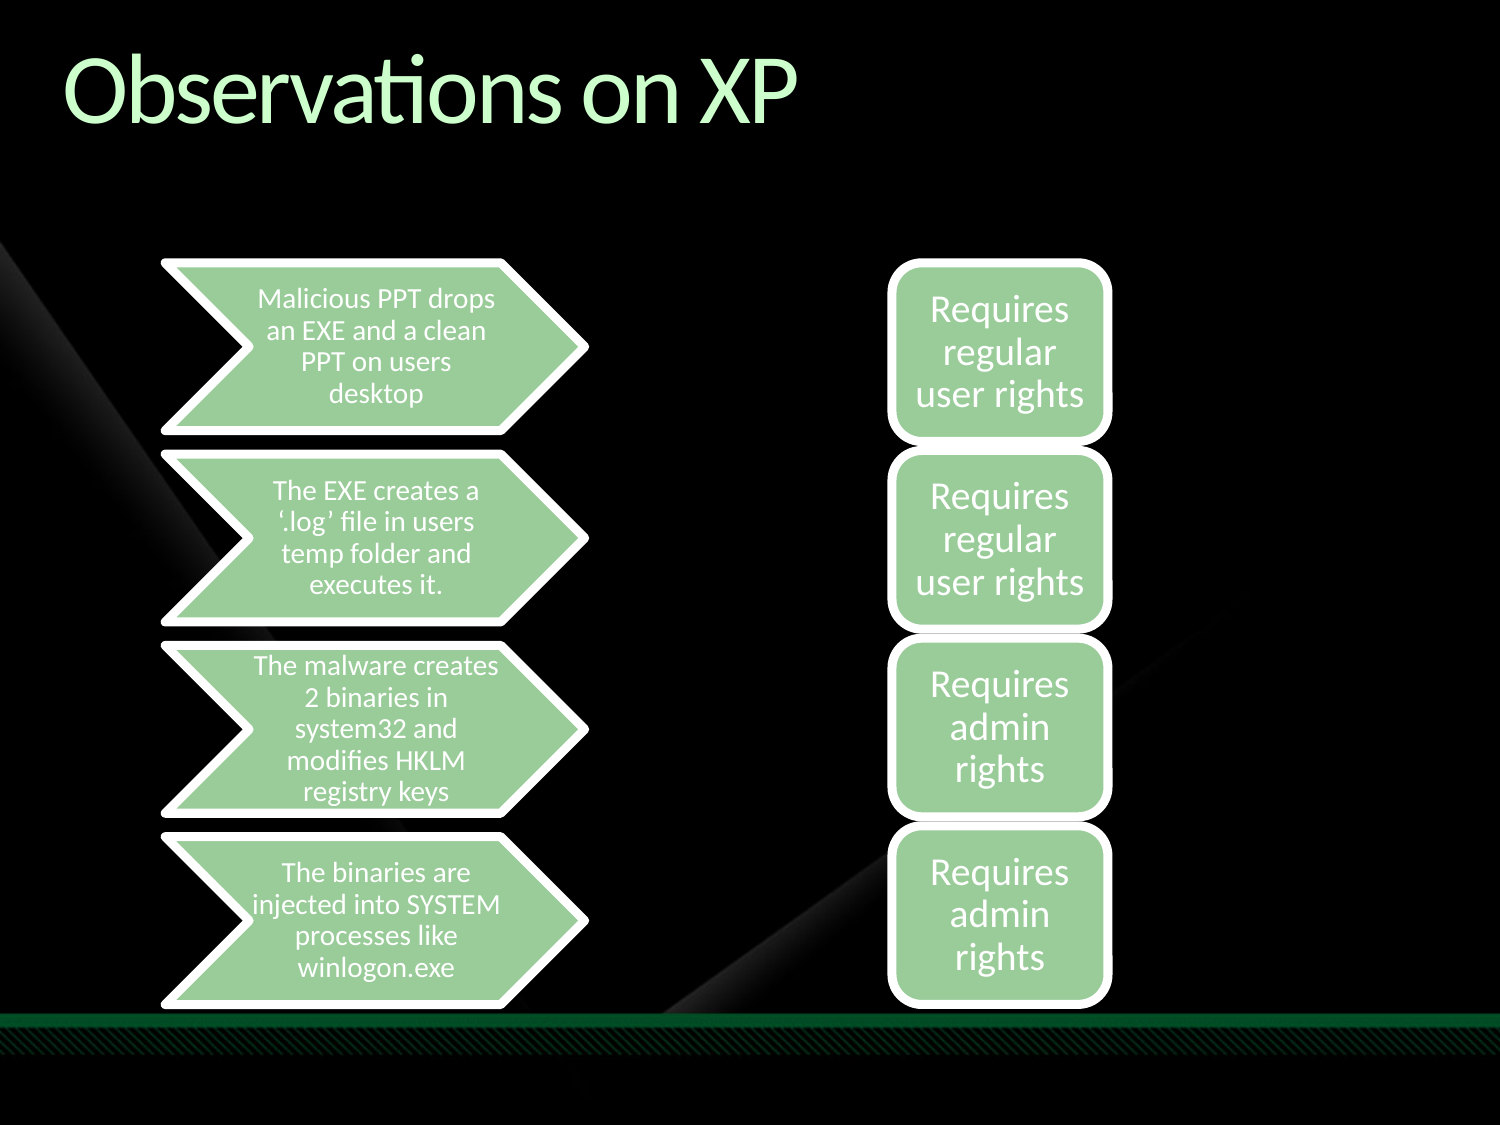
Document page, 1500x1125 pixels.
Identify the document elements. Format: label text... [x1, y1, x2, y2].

picture [0, 0, 1500, 1125]
title Observations on XP [62, 37, 1438, 147]
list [699, 262, 1301, 1006]
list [74, 262, 676, 1006]
